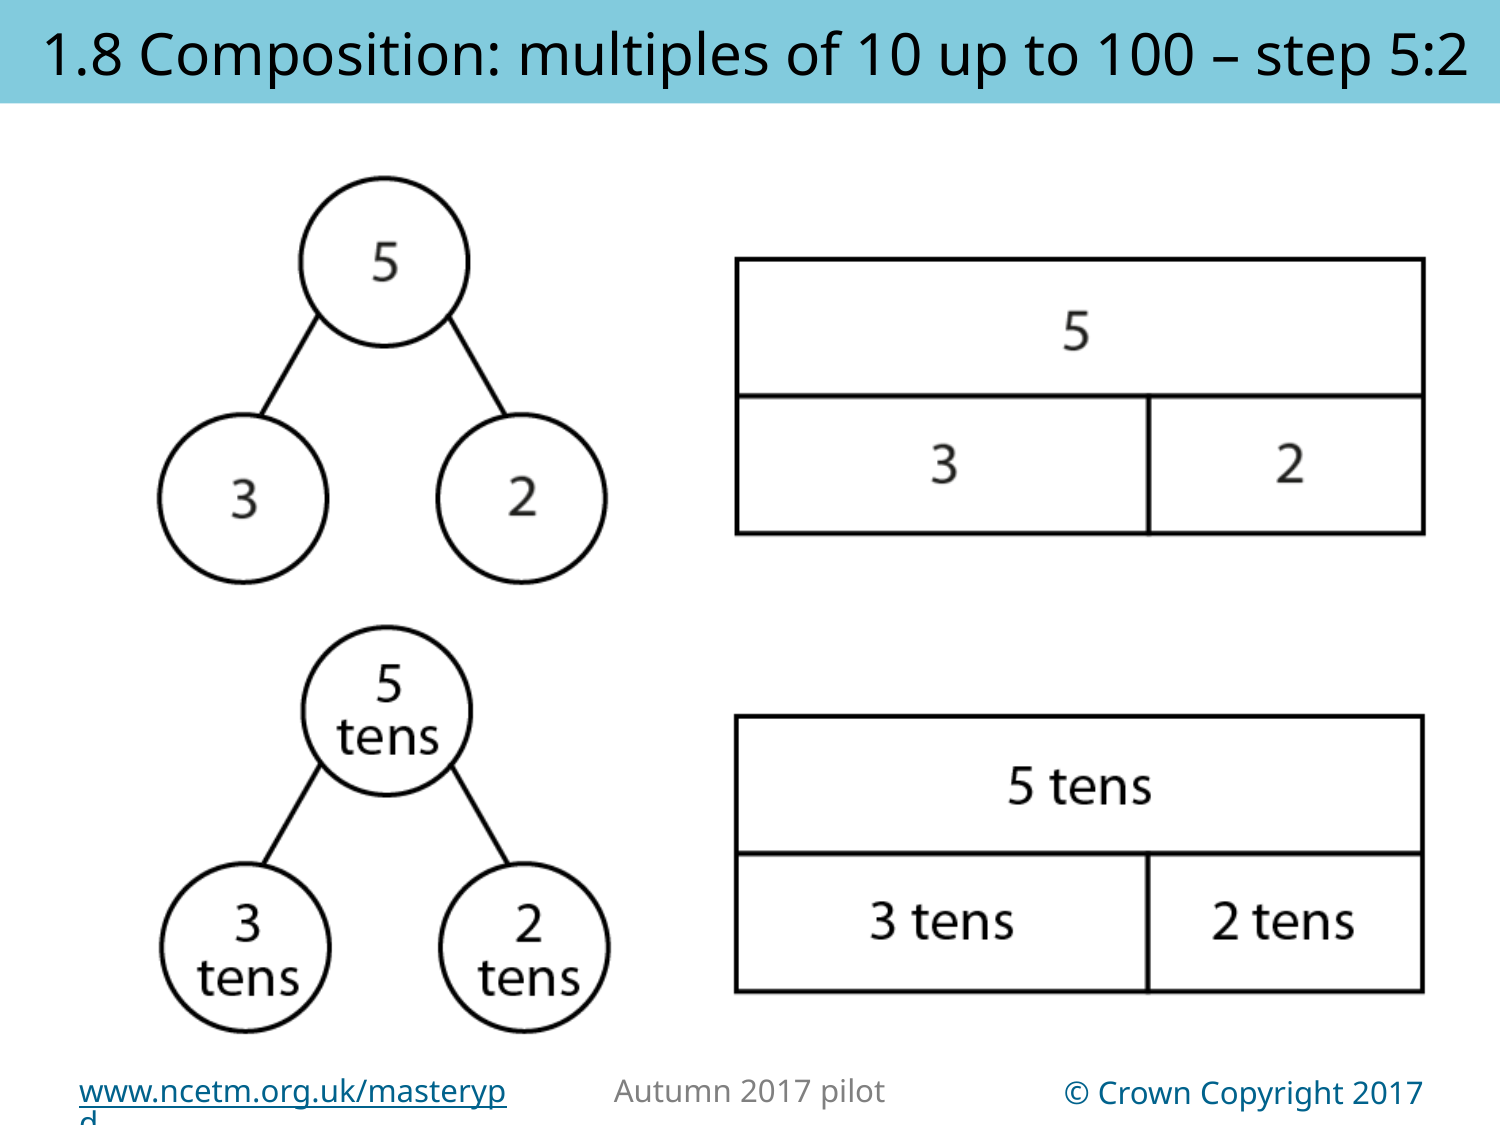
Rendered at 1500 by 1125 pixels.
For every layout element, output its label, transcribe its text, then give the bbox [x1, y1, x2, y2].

picture [127, 160, 643, 1058]
picture [720, 692, 1442, 1024]
list 1.8 Composition: multiples of 10 up to 100 – step 5:2 [0, 0, 1500, 104]
picture [692, 235, 1461, 570]
